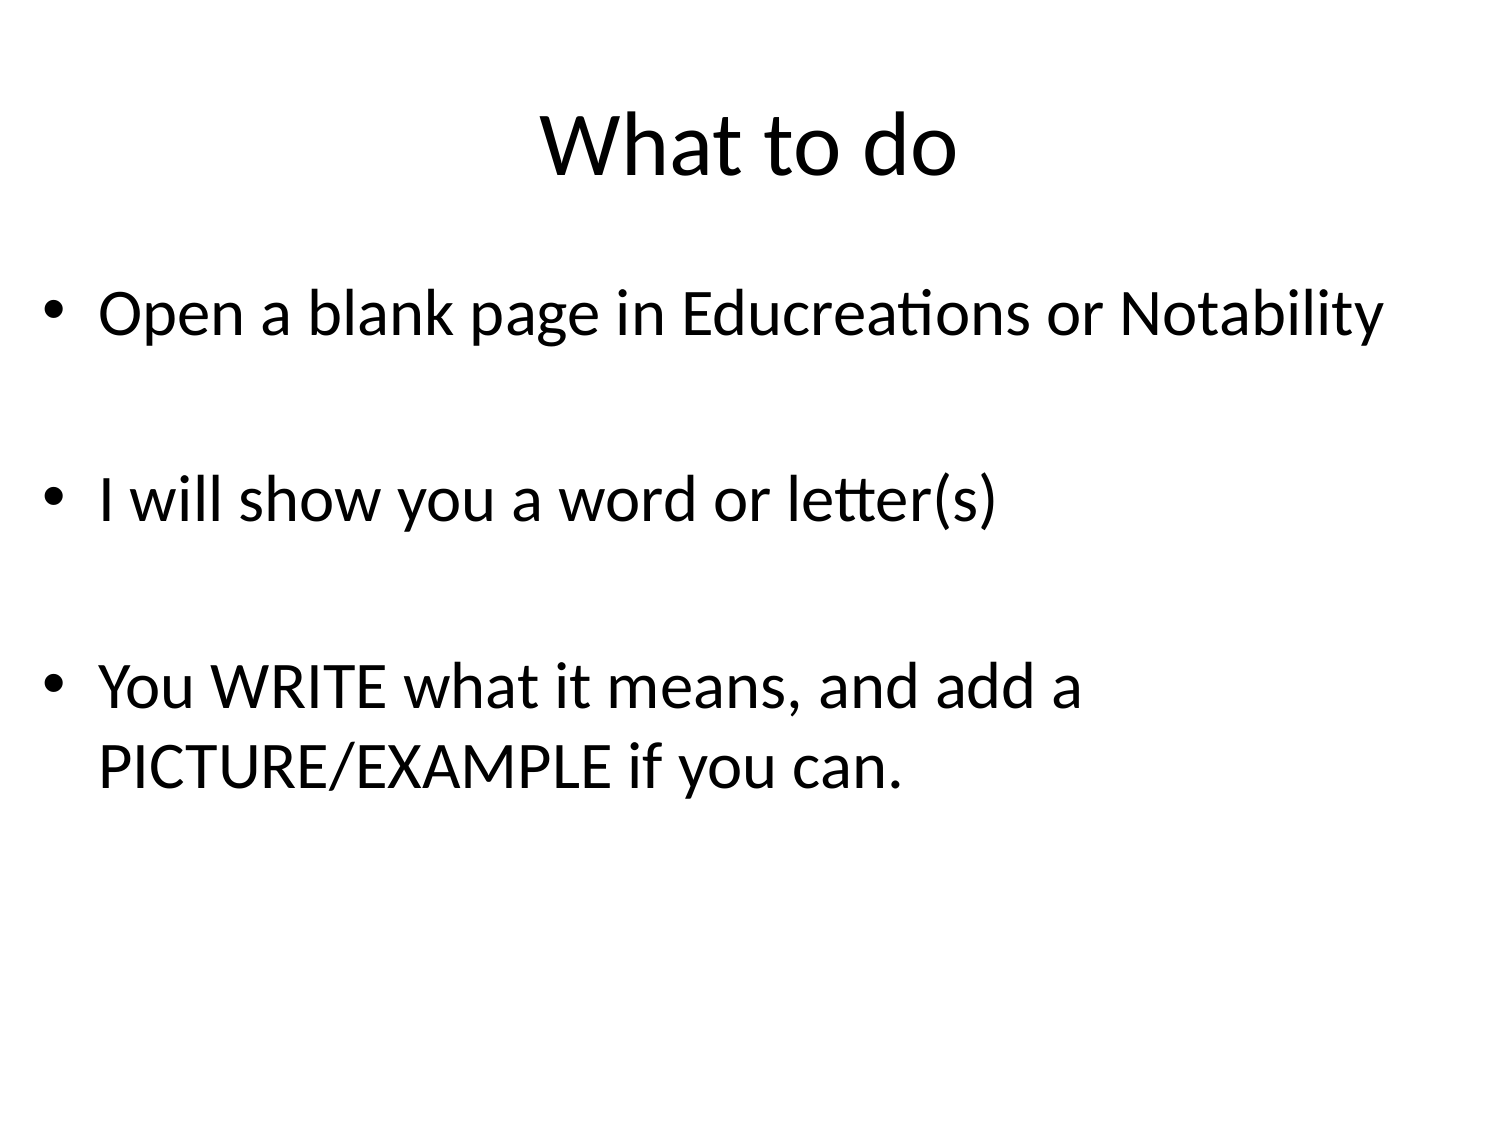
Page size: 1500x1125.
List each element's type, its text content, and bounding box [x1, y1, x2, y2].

title What to do [75, 45, 1425, 233]
list Open a blank page in Educreations or Notability I will show you a word or letter(s) You WRITE what it means, and add a PICTURE/EXAMPLE if you can. [26, 261, 1500, 1004]
